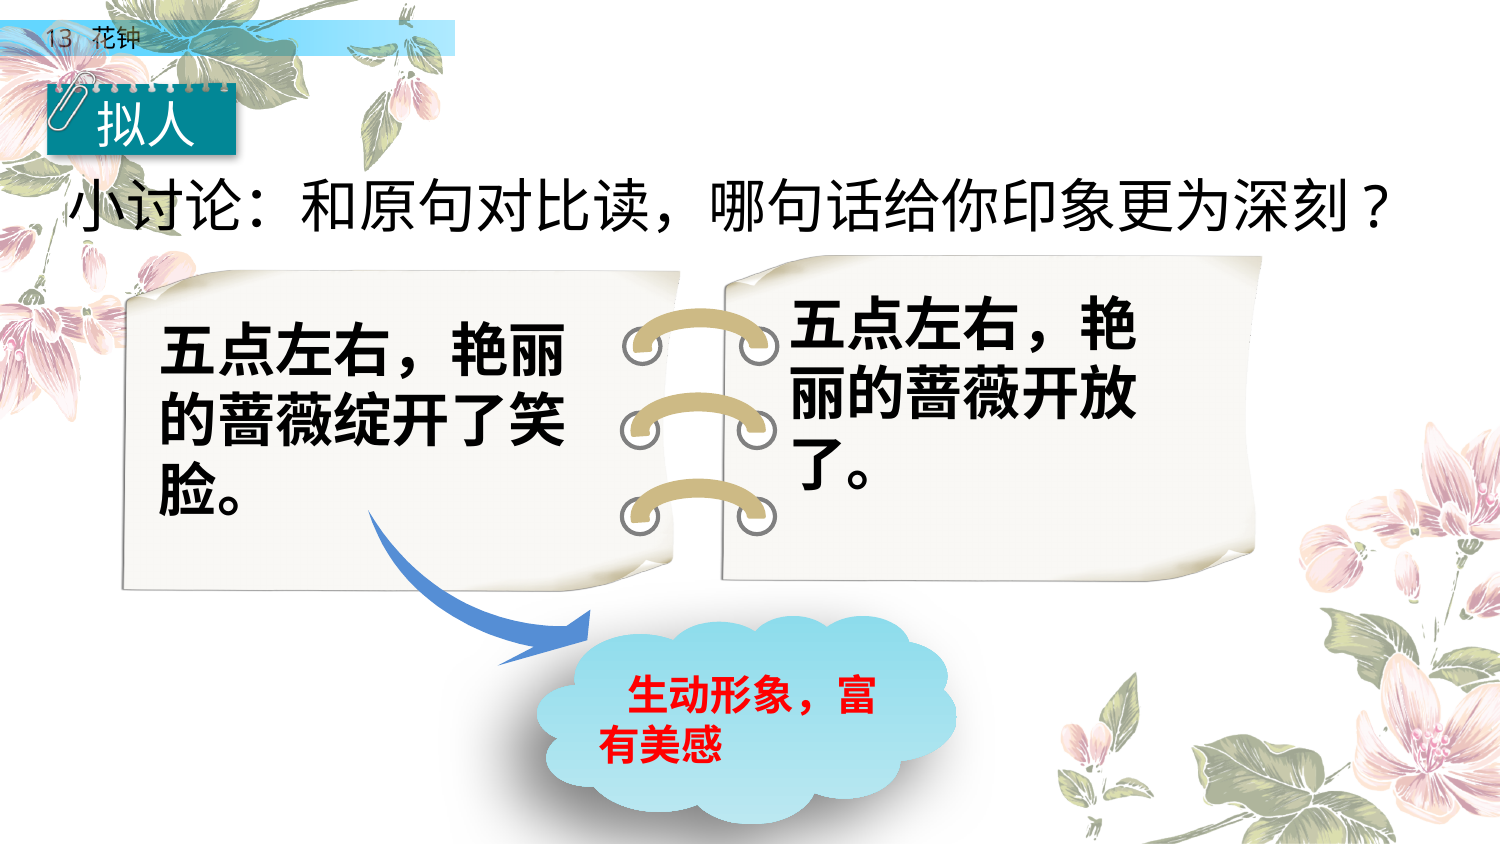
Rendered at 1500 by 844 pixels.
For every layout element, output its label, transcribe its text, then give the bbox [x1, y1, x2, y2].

text_box 小讨论：和原句对比读，哪句话给你印象更为深刻? [53, 161, 1388, 247]
picture [1058, 422, 1500, 844]
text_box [537, 614, 957, 824]
picture [0, 0, 443, 422]
text_box [461, 621, 532, 666]
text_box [100, 237, 1282, 613]
